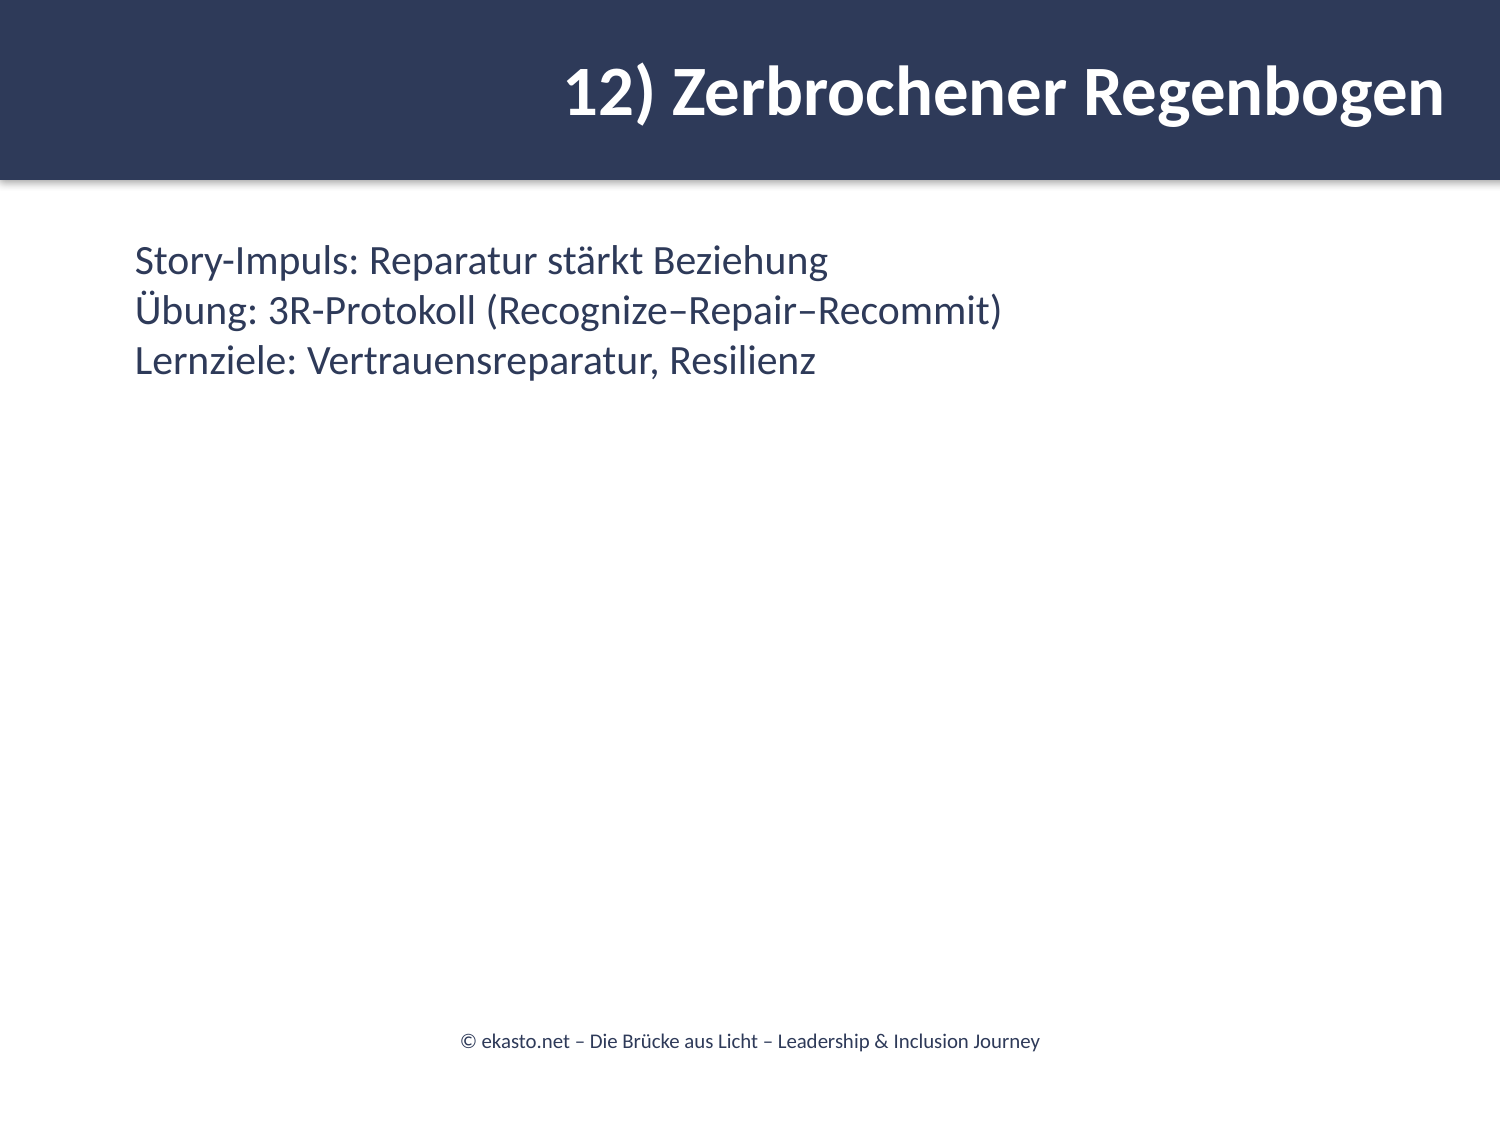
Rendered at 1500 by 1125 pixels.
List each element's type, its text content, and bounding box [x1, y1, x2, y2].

text_box Story-Impuls: Reparatur stärkt Beziehung Übung: 3R-Protokoll (Recognize–Repair–Recommit) Lernziele: Vertrauensreparatur, Resilienz [119, 224, 1500, 390]
text_box 12) Zerbrochener Regenbogen [548, 37, 1462, 138]
text_box © ekasto.net – Die Brücke aus Licht – Leadership & Inclusion Journey [444, 1020, 1056, 1060]
text_box [0, 0, 1500, 181]
